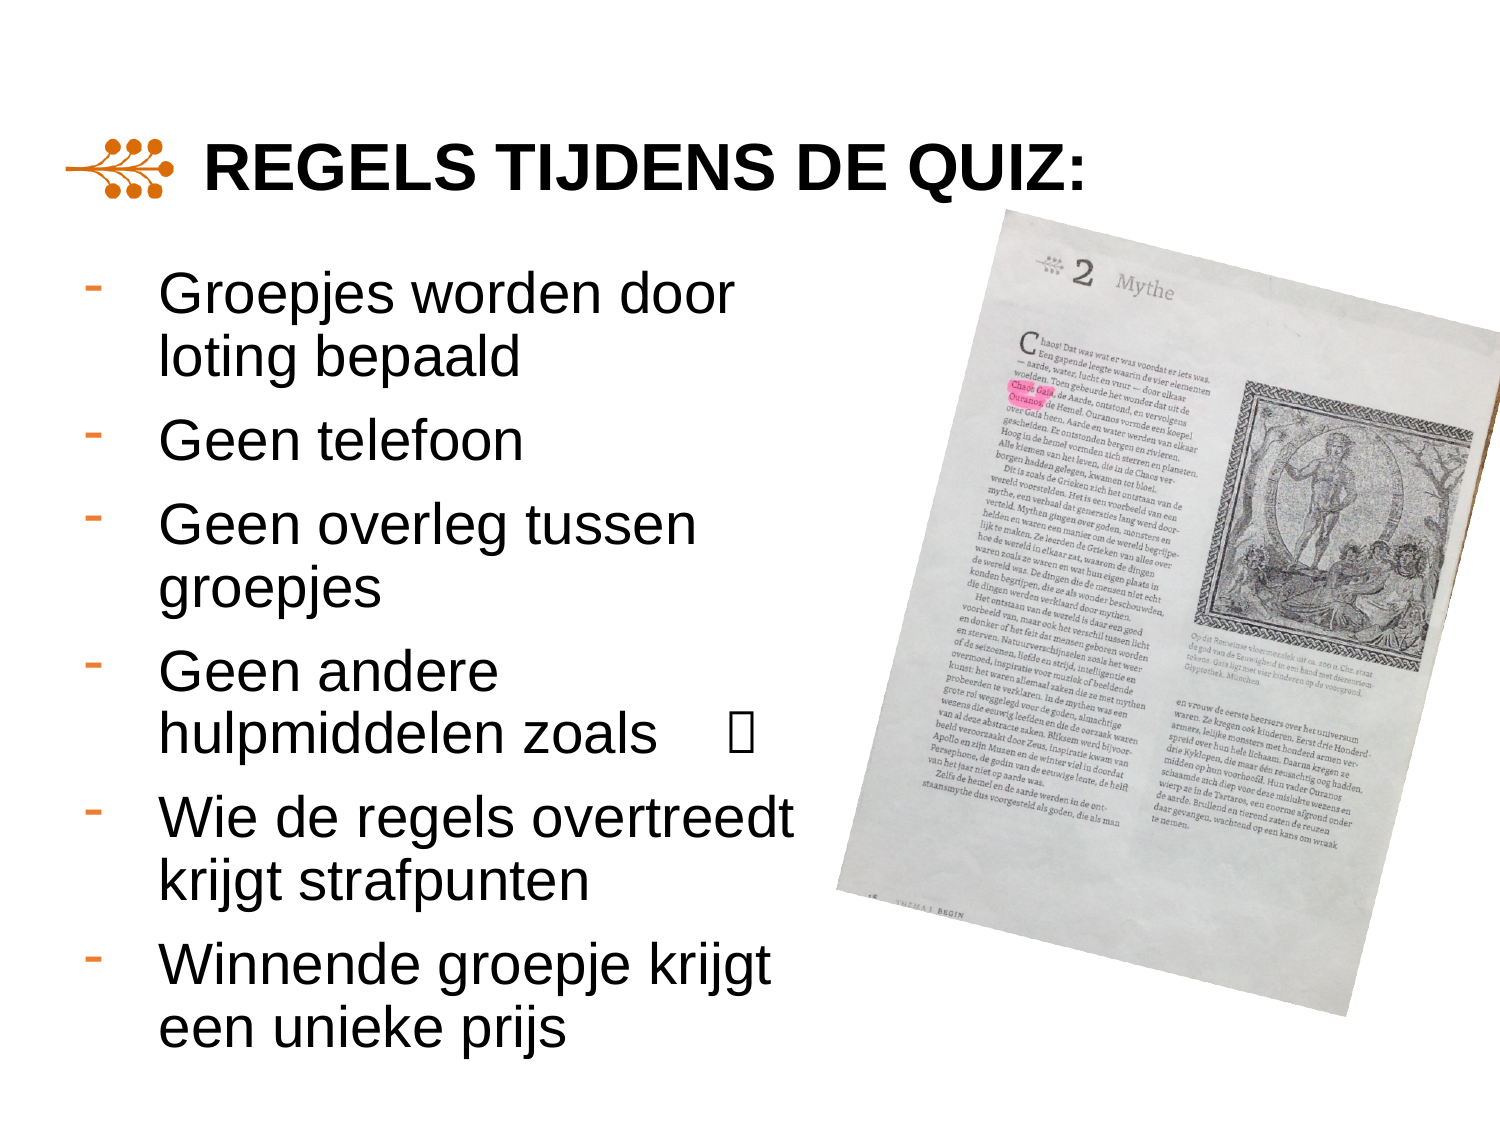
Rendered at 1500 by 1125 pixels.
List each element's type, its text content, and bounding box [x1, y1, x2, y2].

picture [824, 210, 1500, 1016]
title Regels tijdens de quiz: [188, 59, 1397, 278]
picture [65, 138, 174, 199]
list Groepjes worden door loting bepaald Geen telefoon Geen overleg tussen groepjes Geen andere hulpmiddelen zoals  Wie de regels overtreedt krijgt strafpunten Winnende groepje krijgt een unieke prijs [68, 255, 812, 970]
